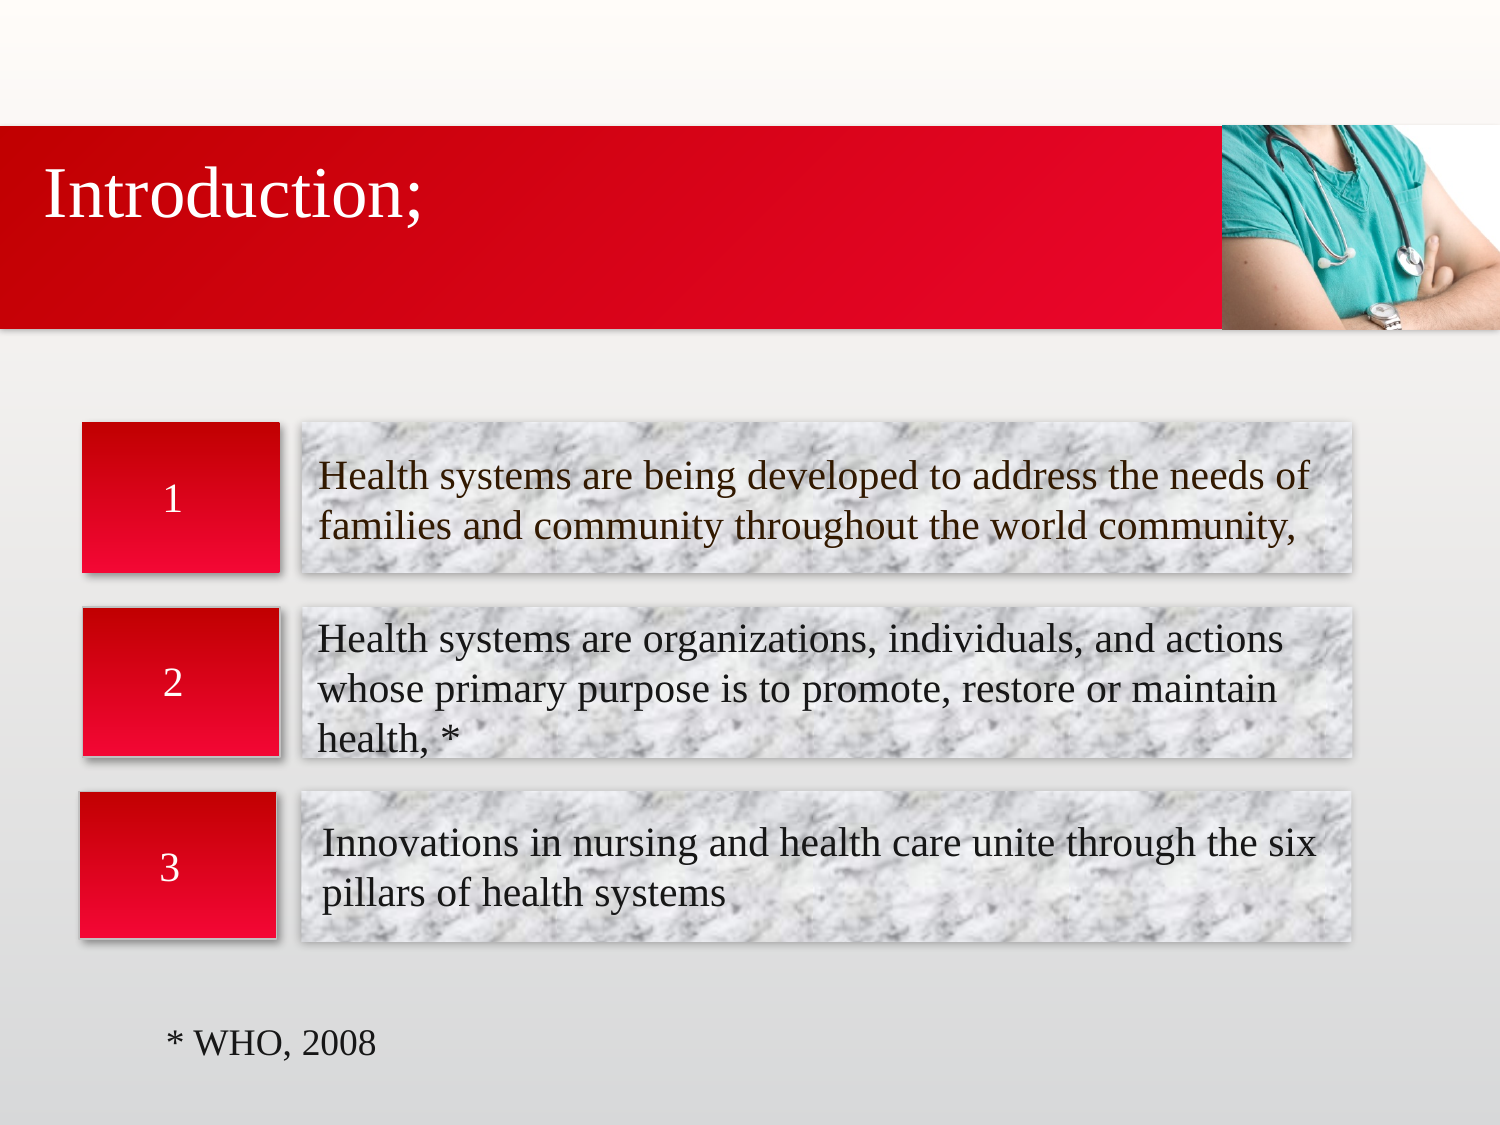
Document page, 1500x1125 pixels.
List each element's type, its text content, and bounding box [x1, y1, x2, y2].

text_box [81, 422, 1353, 573]
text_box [82, 603, 1353, 758]
text_box * WHO, 2008 [151, 1010, 1361, 1071]
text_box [78, 791, 1353, 942]
title Introduction; [29, 136, 782, 230]
picture [1222, 125, 1500, 330]
